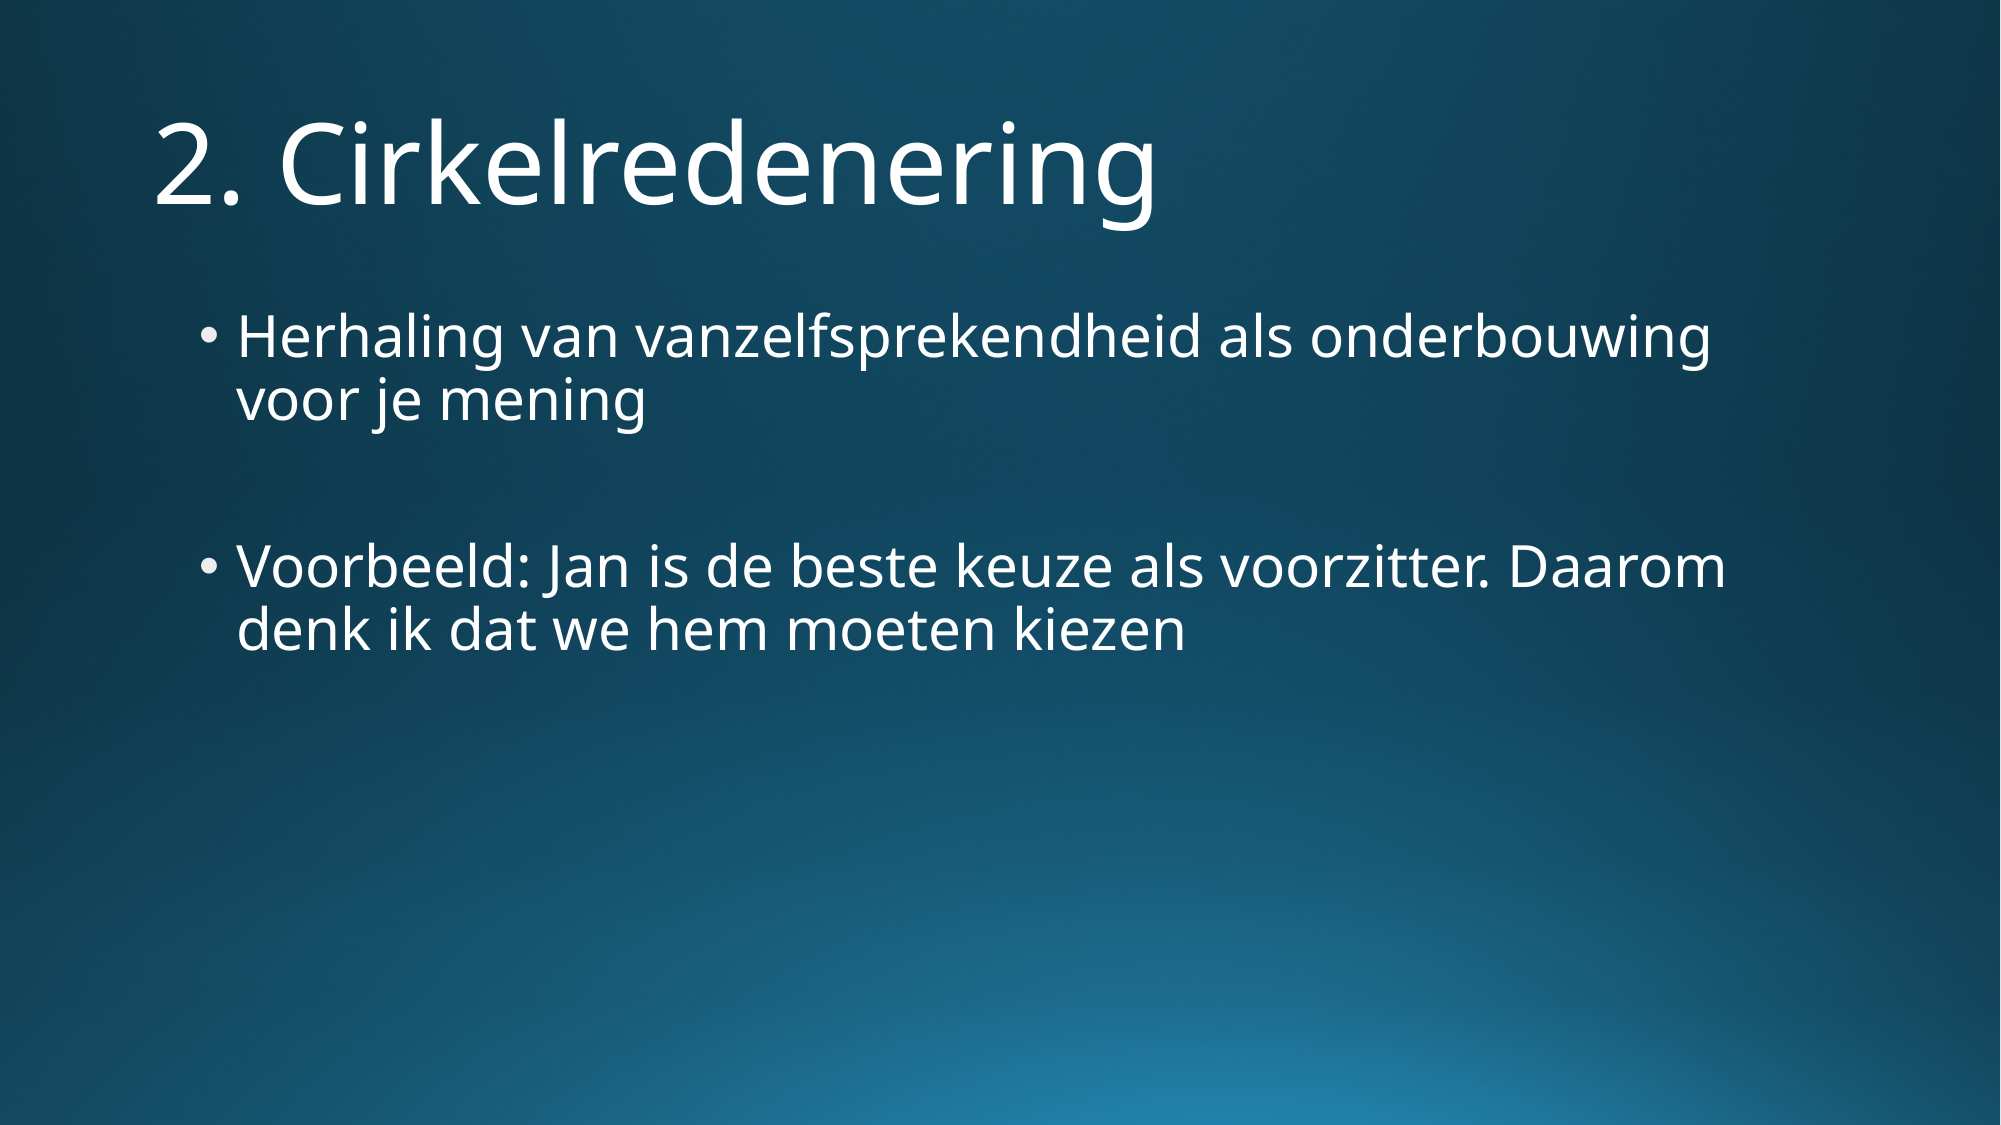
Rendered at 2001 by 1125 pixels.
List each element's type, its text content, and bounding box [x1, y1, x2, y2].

list Herhaling van vanzelfsprekendheid als onderbouwing voor je mening Voorbeeld: Jan is de beste keuze als voorzitter. Daarom denk ik dat we hem moeten kiezen [183, 299, 1863, 1014]
title 2. Cirkelredenering [137, 59, 1863, 278]
picture [0, 0, 2001, 1125]
